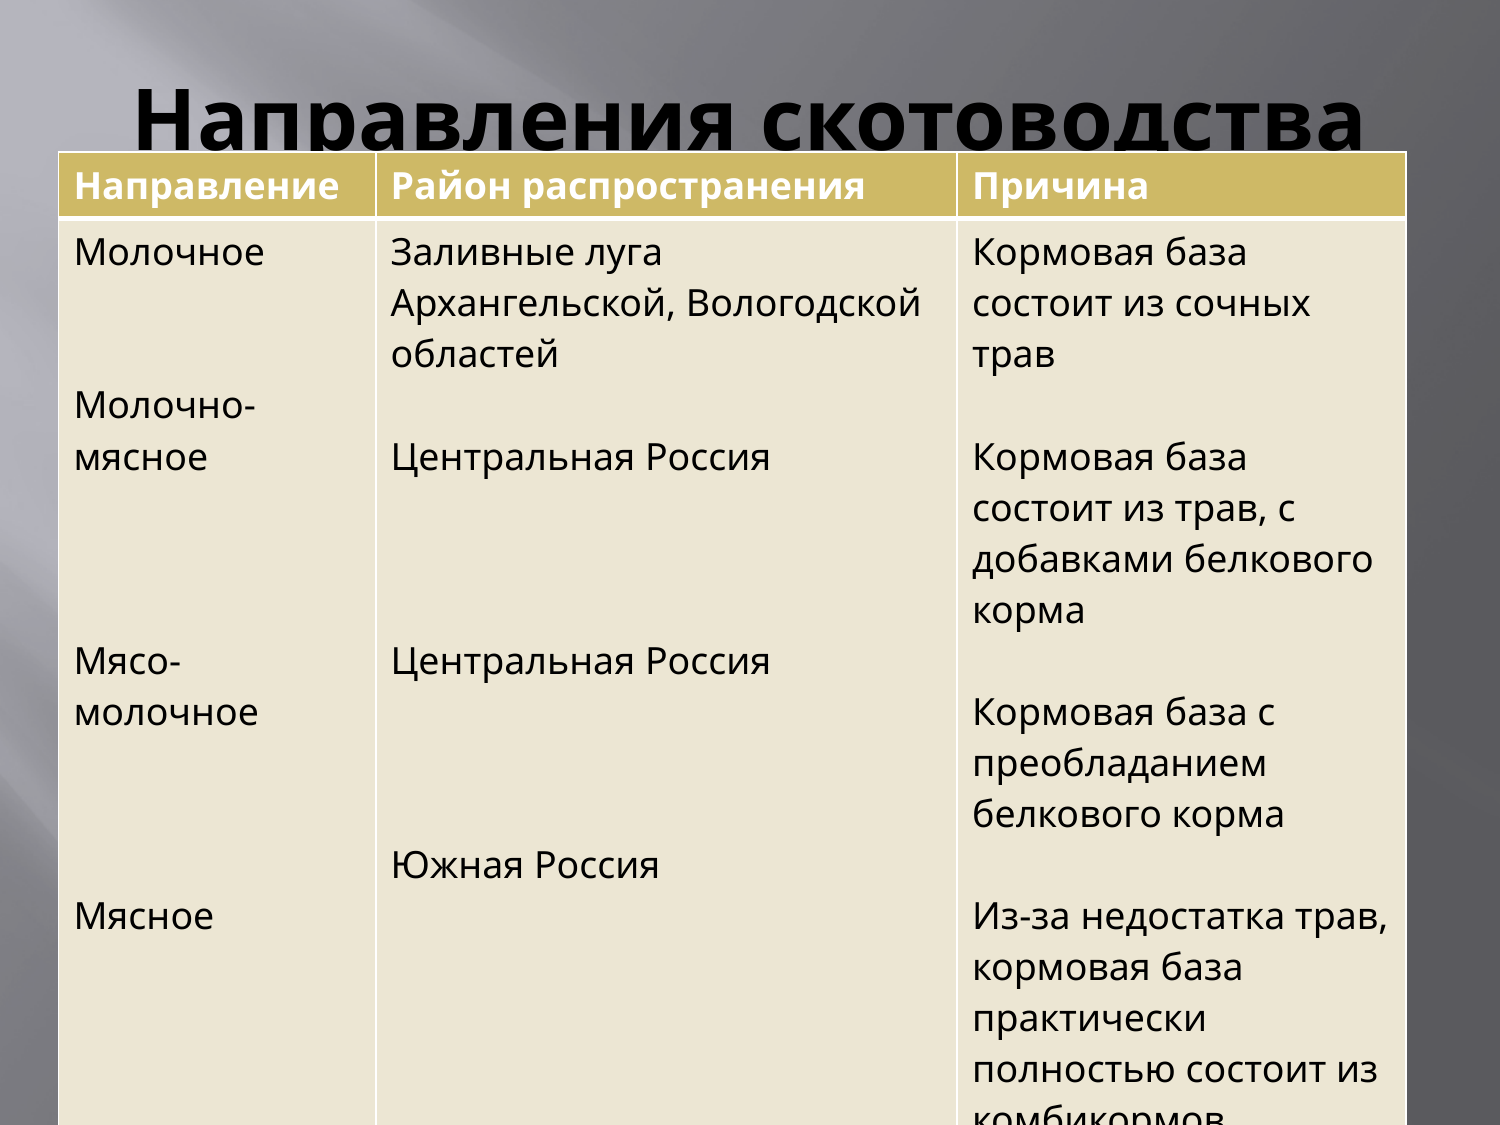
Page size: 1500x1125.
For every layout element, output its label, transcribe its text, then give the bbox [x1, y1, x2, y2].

table_cell Кормовая база состоит из сочных трав Кормовая база состоит из трав, с добавками белкового корма Кормовая база с преобладанием белкового корма Из-за недостатка трав, кормовая база практически полностью состоит из комбикормов [958, 221, 1405, 1125]
title Направления скотоводства [75, 45, 1425, 188]
table_header Район распространения [377, 153, 956, 216]
table_cell Молочное Молочно-мясное Мясо-молочное Мясное [59, 221, 375, 1125]
table_header Направление [59, 153, 375, 216]
table_cell Заливные луга Архангельской, Вологодской областей Центральная Россия Центральная Россия Южная Россия [377, 221, 956, 1125]
table_header Причина [958, 153, 1405, 216]
